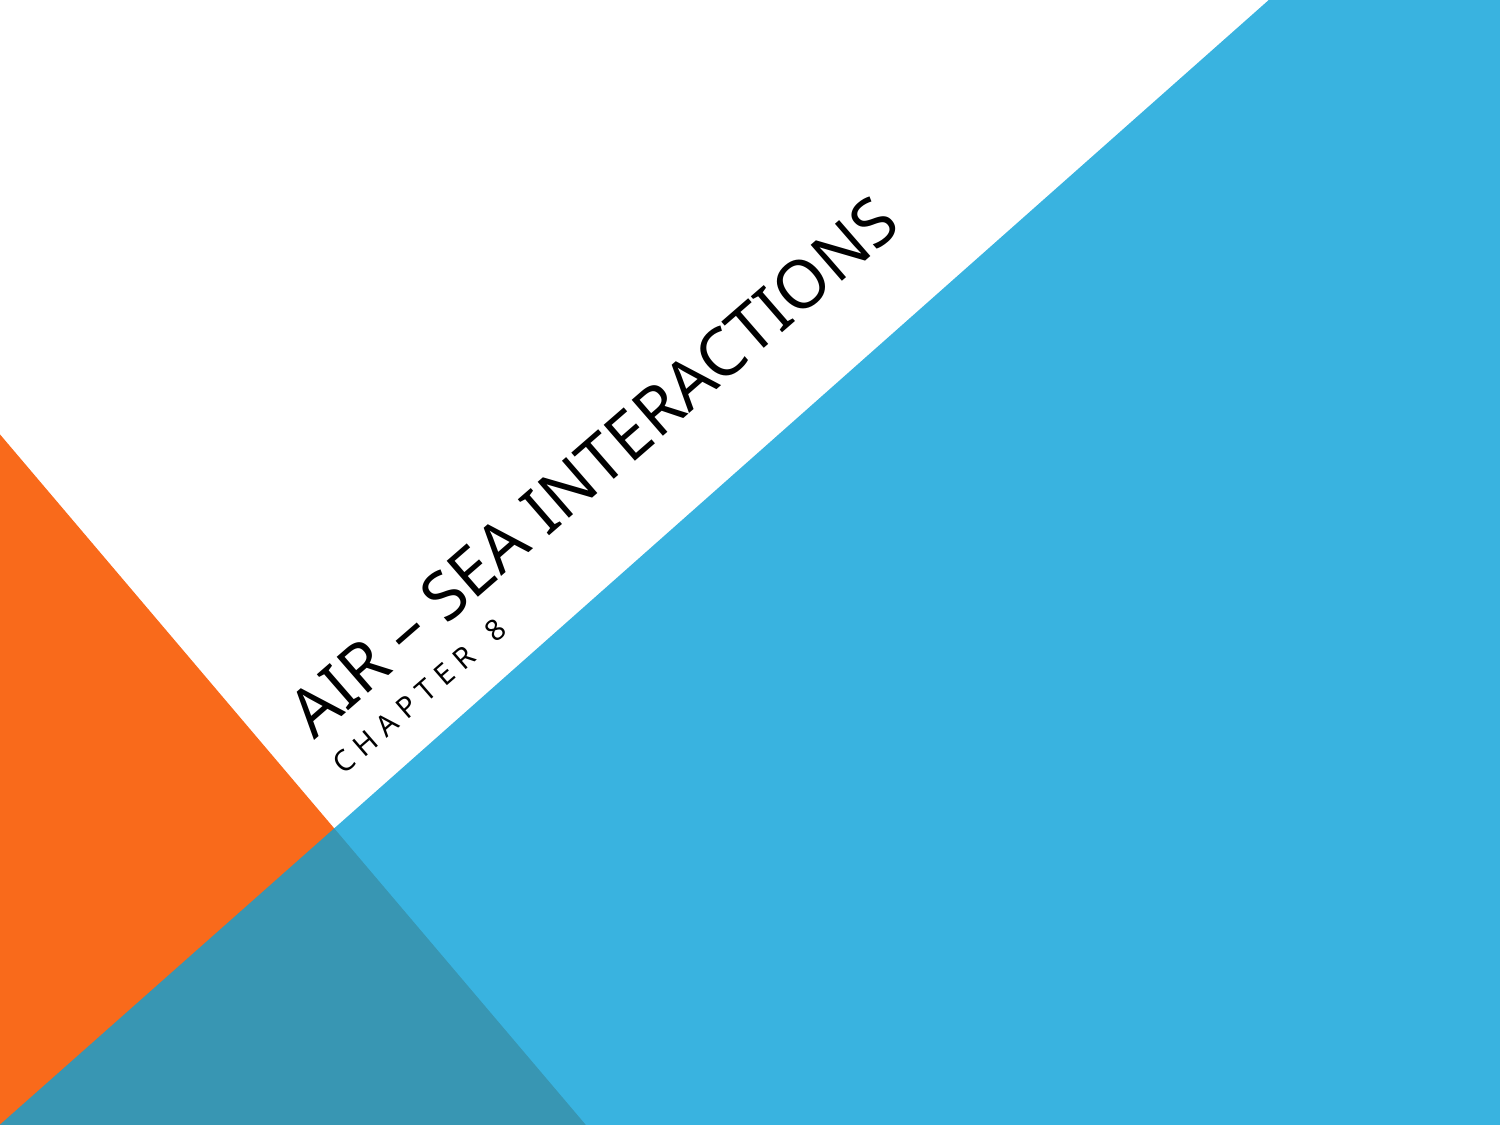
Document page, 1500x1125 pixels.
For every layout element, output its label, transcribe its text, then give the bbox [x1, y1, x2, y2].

title Air – SEA Interactions [182, 4, 1012, 761]
subtitle CHAPTER 8 [312, 61, 1154, 804]
